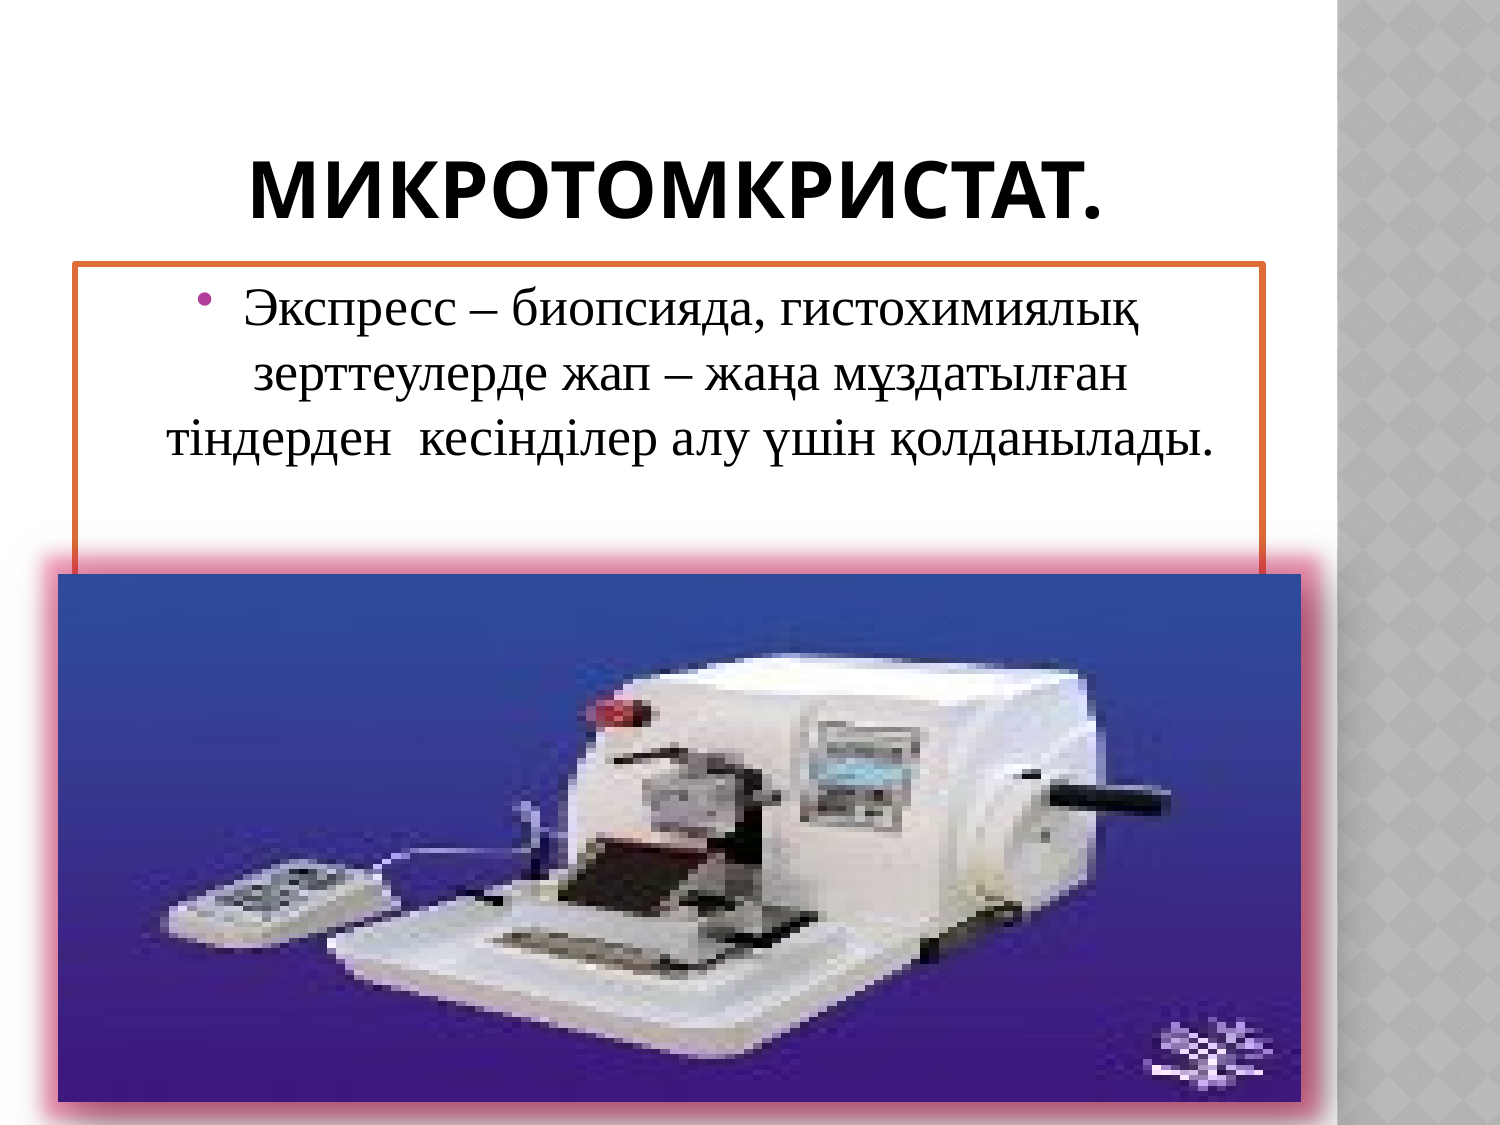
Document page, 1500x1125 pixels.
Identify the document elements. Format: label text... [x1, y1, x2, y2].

list Экспресс – биопсияда, гистохимиялық зерттеулерде жап – жаңа мұздатылған тіндерден кесінділер алу үшін қолданылады. [72, 261, 1266, 540]
title Микротомкристат. [82, 46, 1270, 235]
picture [58, 573, 1302, 1102]
